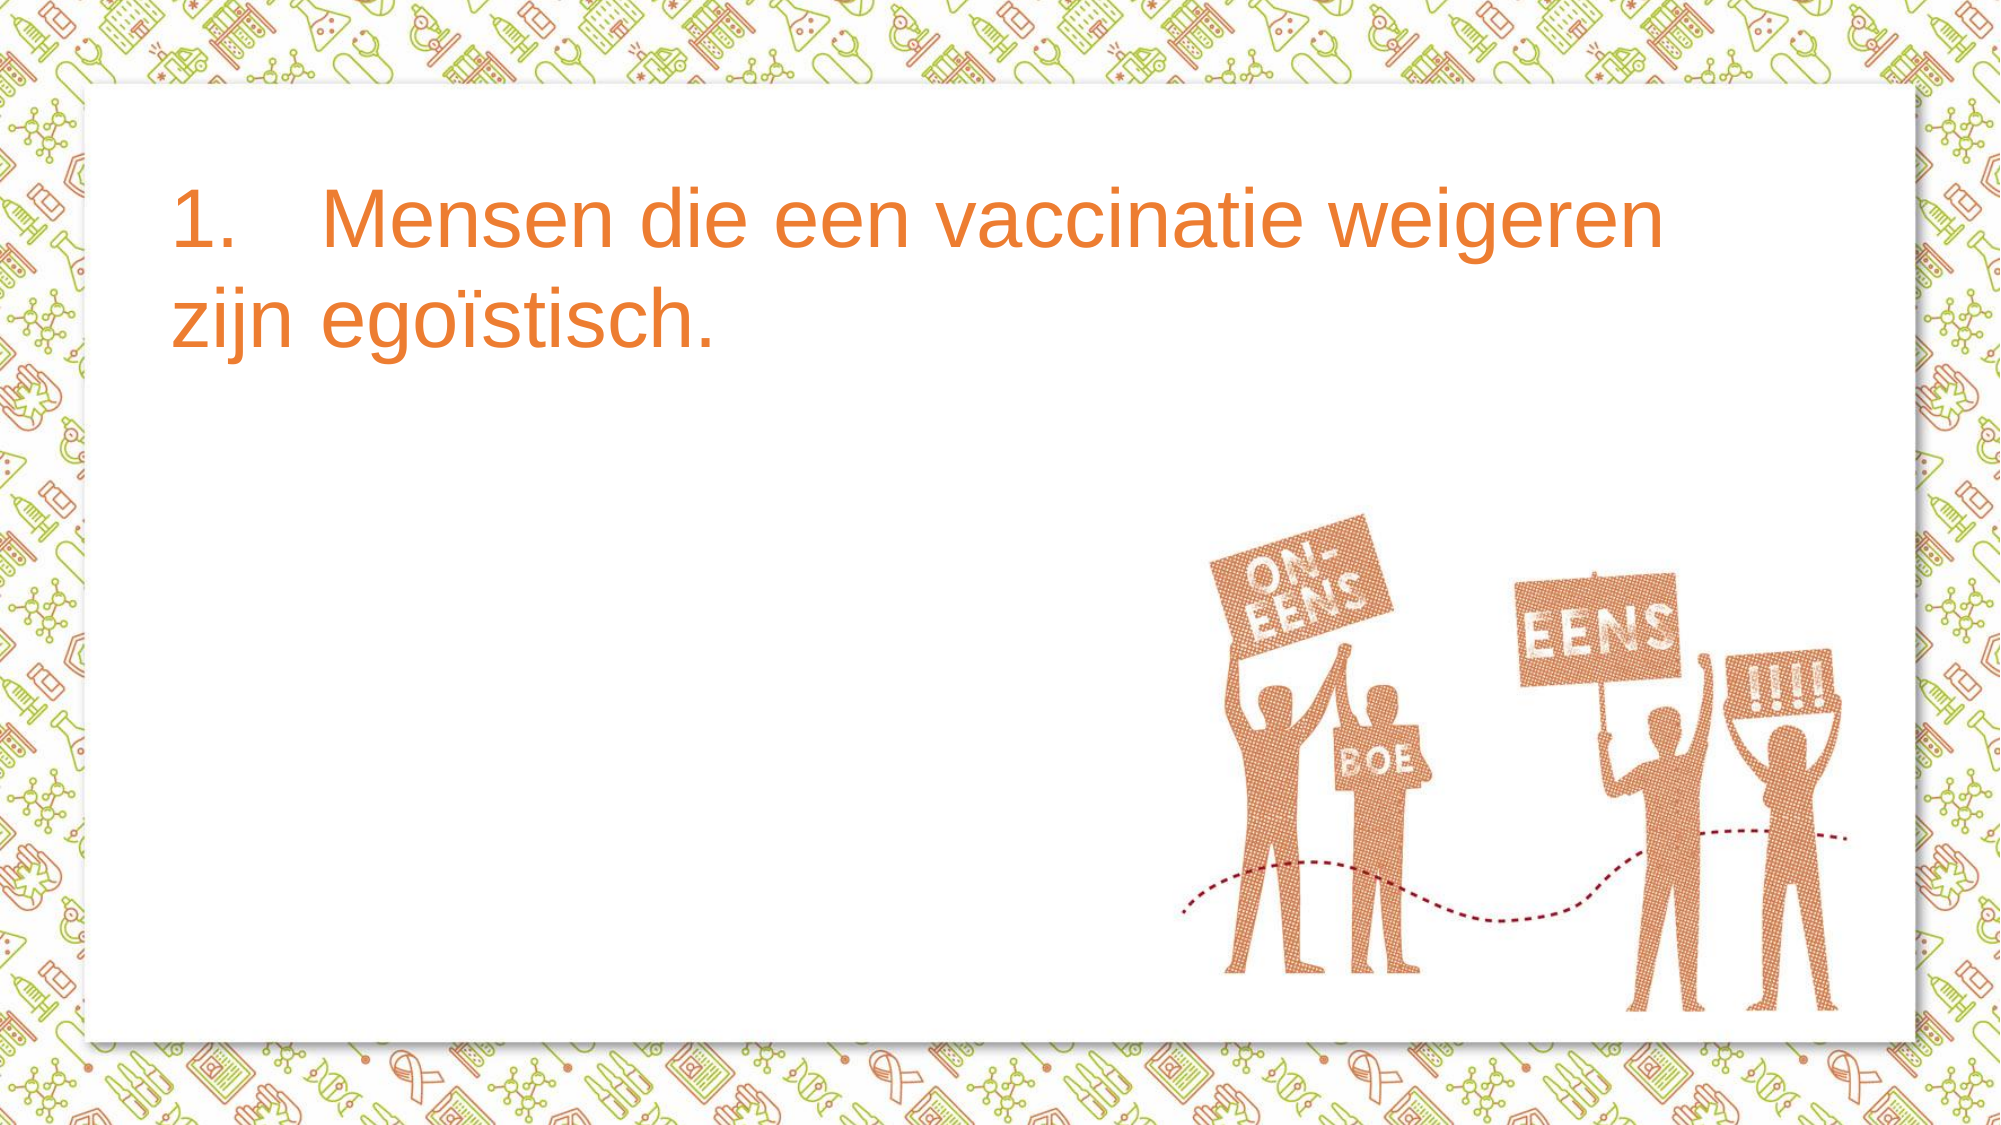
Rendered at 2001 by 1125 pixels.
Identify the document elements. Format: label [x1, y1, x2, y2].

list [0, 0, 2000, 1125]
